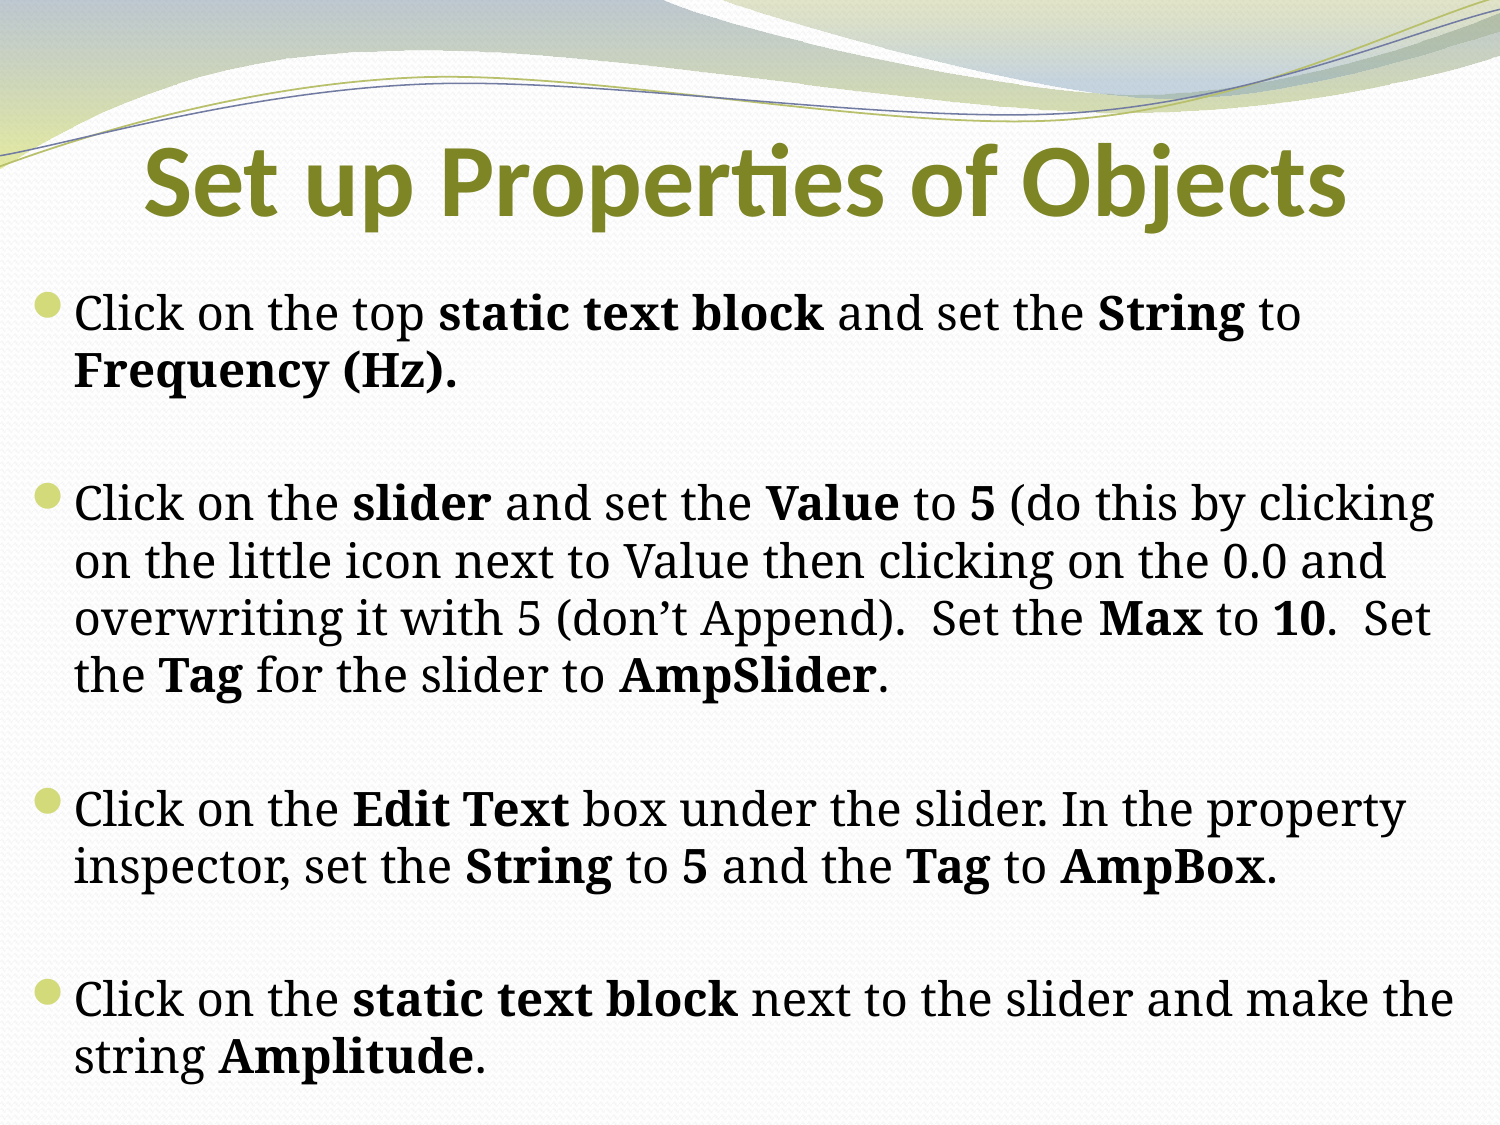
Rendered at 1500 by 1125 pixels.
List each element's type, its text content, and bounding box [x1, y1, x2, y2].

list Click on the top static text block and set the String to Frequency (Hz). Click on the slider and set the Value to 5 (do this by clicking on the little icon next to Value then clicking on the 0.0 and overwriting it with 5 (don’t Append). Set the Max to 10. Set the Tag for the slider to AmpSlider. Click on the Edit Text box under the slider. In the property inspector, set the String to 5 and the Tag to AmpBox. Click on the static text block next to the slider and make the string Amplitude. [16, 275, 1500, 1125]
title Set up Properties of Objects [71, 50, 1422, 238]
